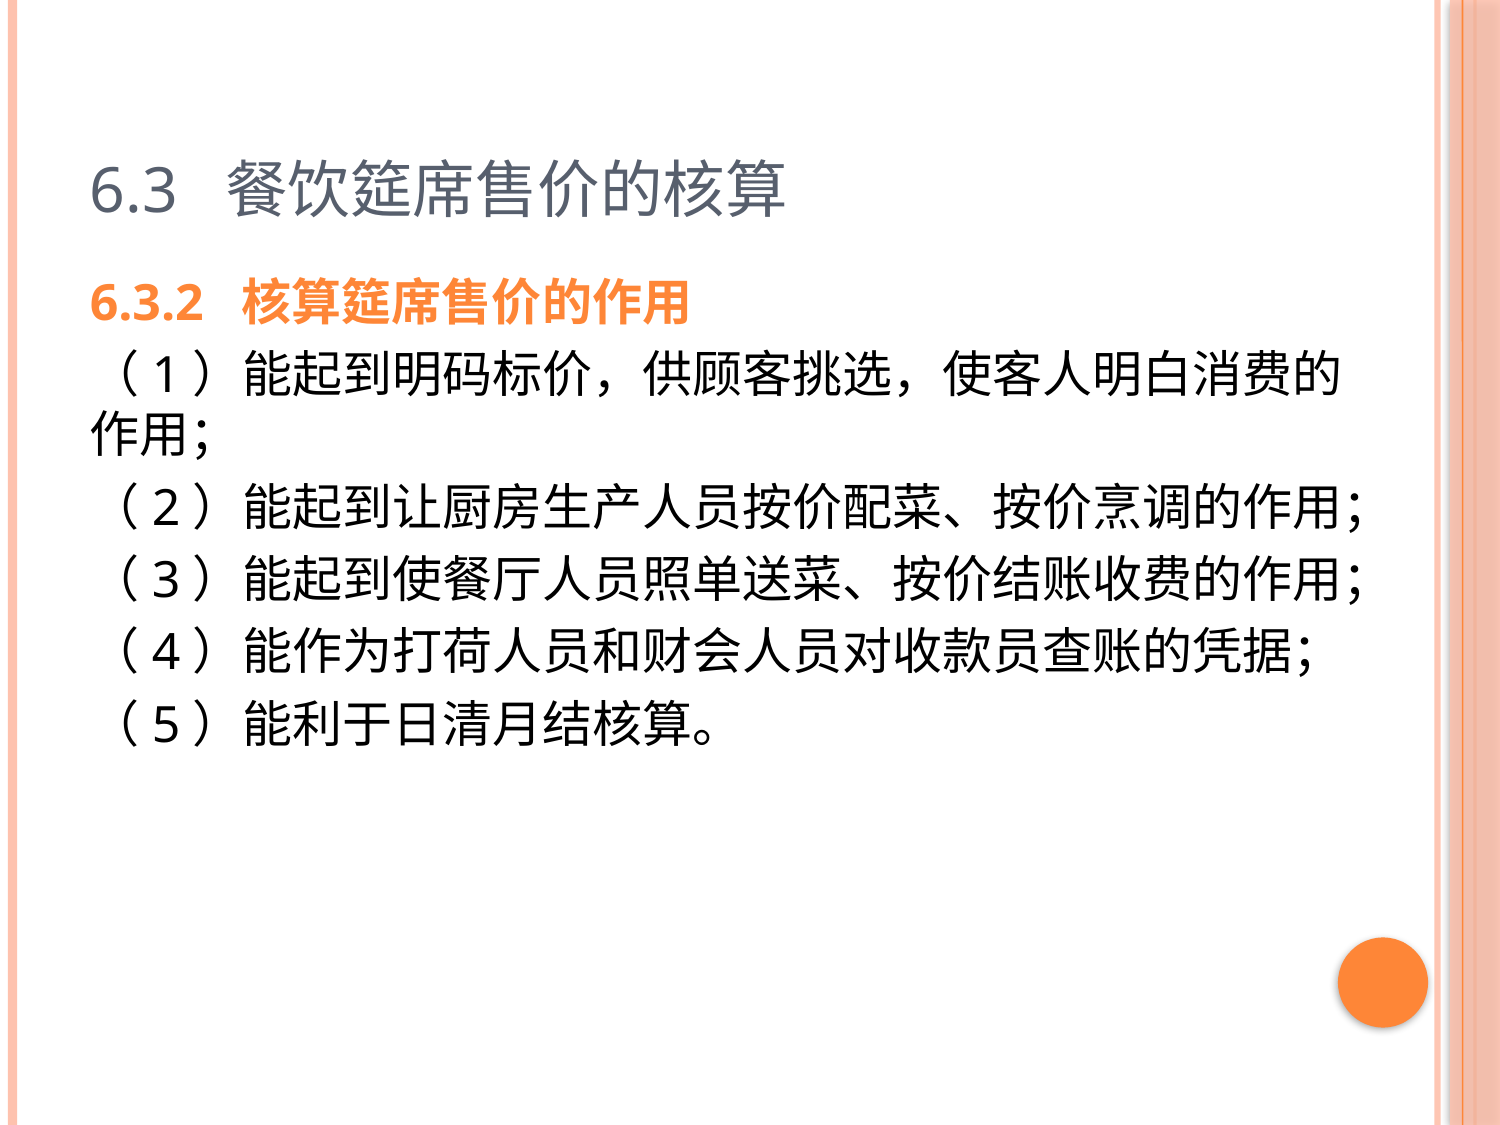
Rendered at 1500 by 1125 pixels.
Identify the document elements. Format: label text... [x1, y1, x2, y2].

list 6.3.2 核算筵席售价的作用 （1）能起到明码标价，供顾客挑选，使客人明白消费的作用； （2）能起到让厨房生产人员按价配菜、按价烹调的作用； （3）能起到使餐厅人员照单送菜、按价结账收费的作用； （4）能作为打荷人员和财会人员对收款员查账的凭据； （5）能利于日清月结核算。 [74, 262, 1371, 1063]
title 6.3 餐饮筵席售价的核算 [75, 45, 1300, 233]
